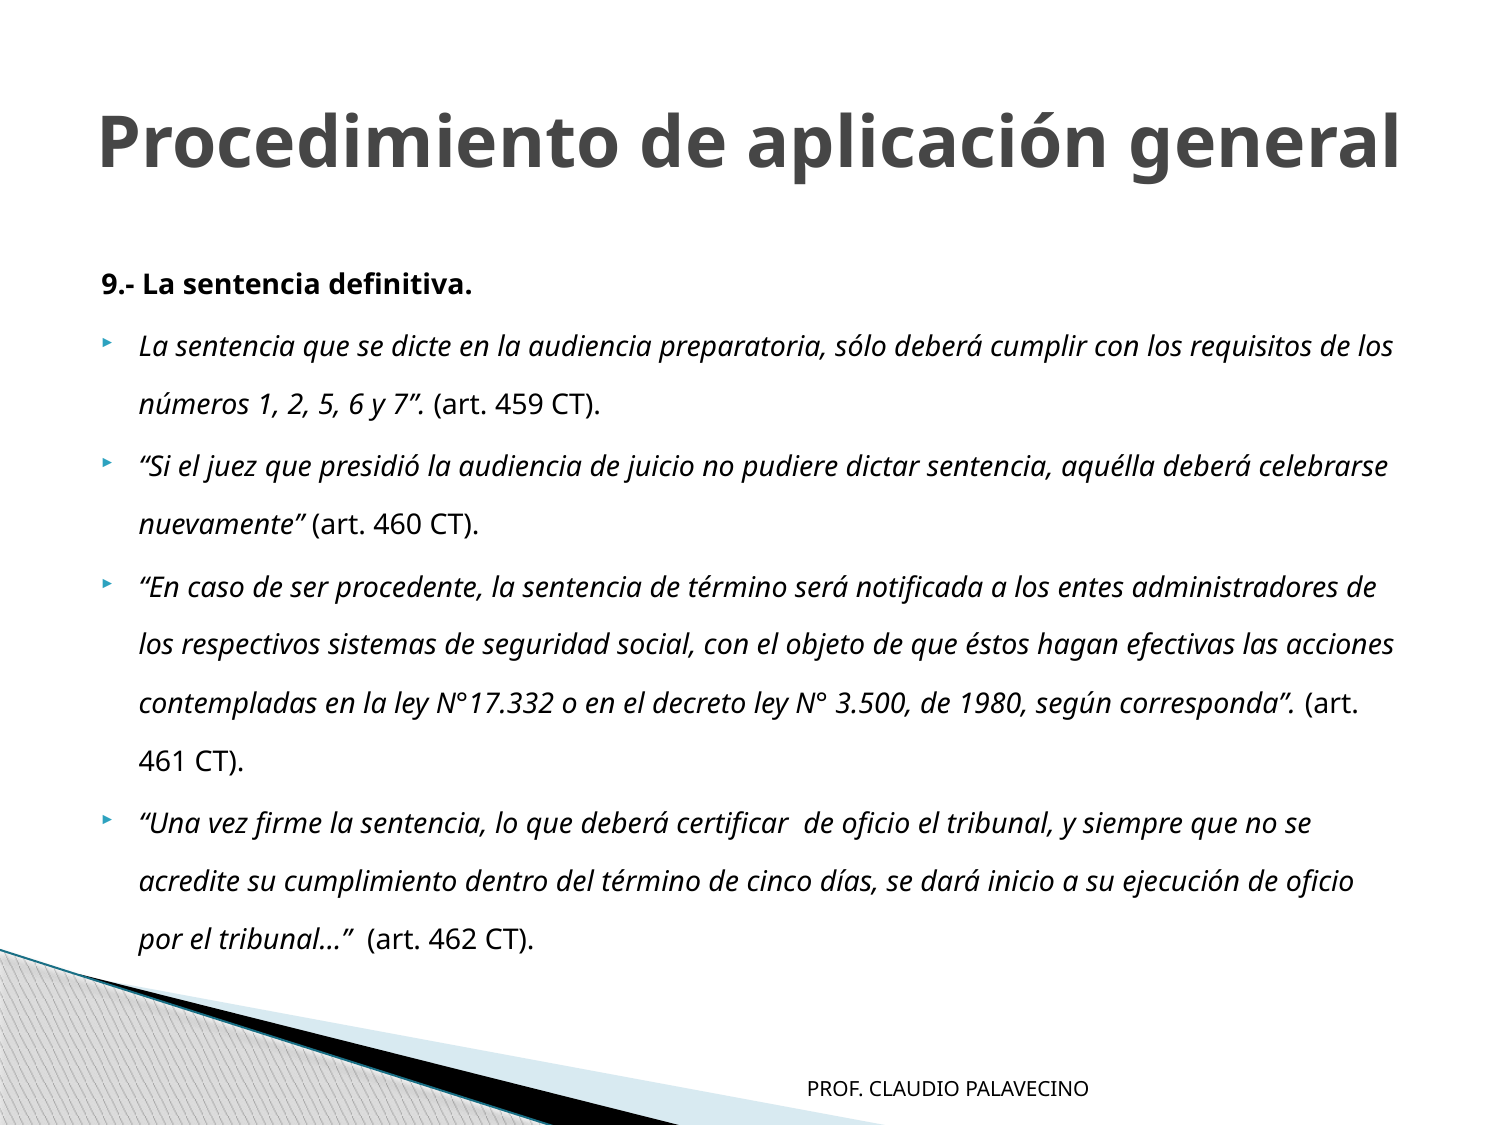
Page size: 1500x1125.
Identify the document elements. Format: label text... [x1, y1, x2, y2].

list 9.- La sentencia definitiva. La sentencia que se dicte en la audiencia preparatoria, sólo deberá cumplir con los requisitos de los números 1, 2, 5, 6 y 7”. (art. 459 CT). “Si el juez que presidió la audiencia de juicio no pudiere dictar sentencia, aquélla deberá celebrarse nuevamente” (art. 460 CT). “En caso de ser procedente, la sentencia de término será notificada a los entes administradores de los respectivos sistemas de seguridad social, con el objeto de que éstos hagan efectivas las acciones contempladas en la ley N°17.332 o en el decreto ley N° 3.500, de 1980, según corresponda”. (art. 461 CT). “Una vez firme la sentencia, lo que deberá certificar de oficio el tribunal, y siempre que no se acredite su cumplimiento dentro del término de cinco días, se dará inicio a su ejecución de oficio por el tribunal…” (art. 462 CT). [70, 234, 1421, 977]
footer PROF. CLAUDIO PALAVECINO [718, 1051, 1105, 1112]
title Procedimiento de aplicación general [75, 45, 1425, 233]
